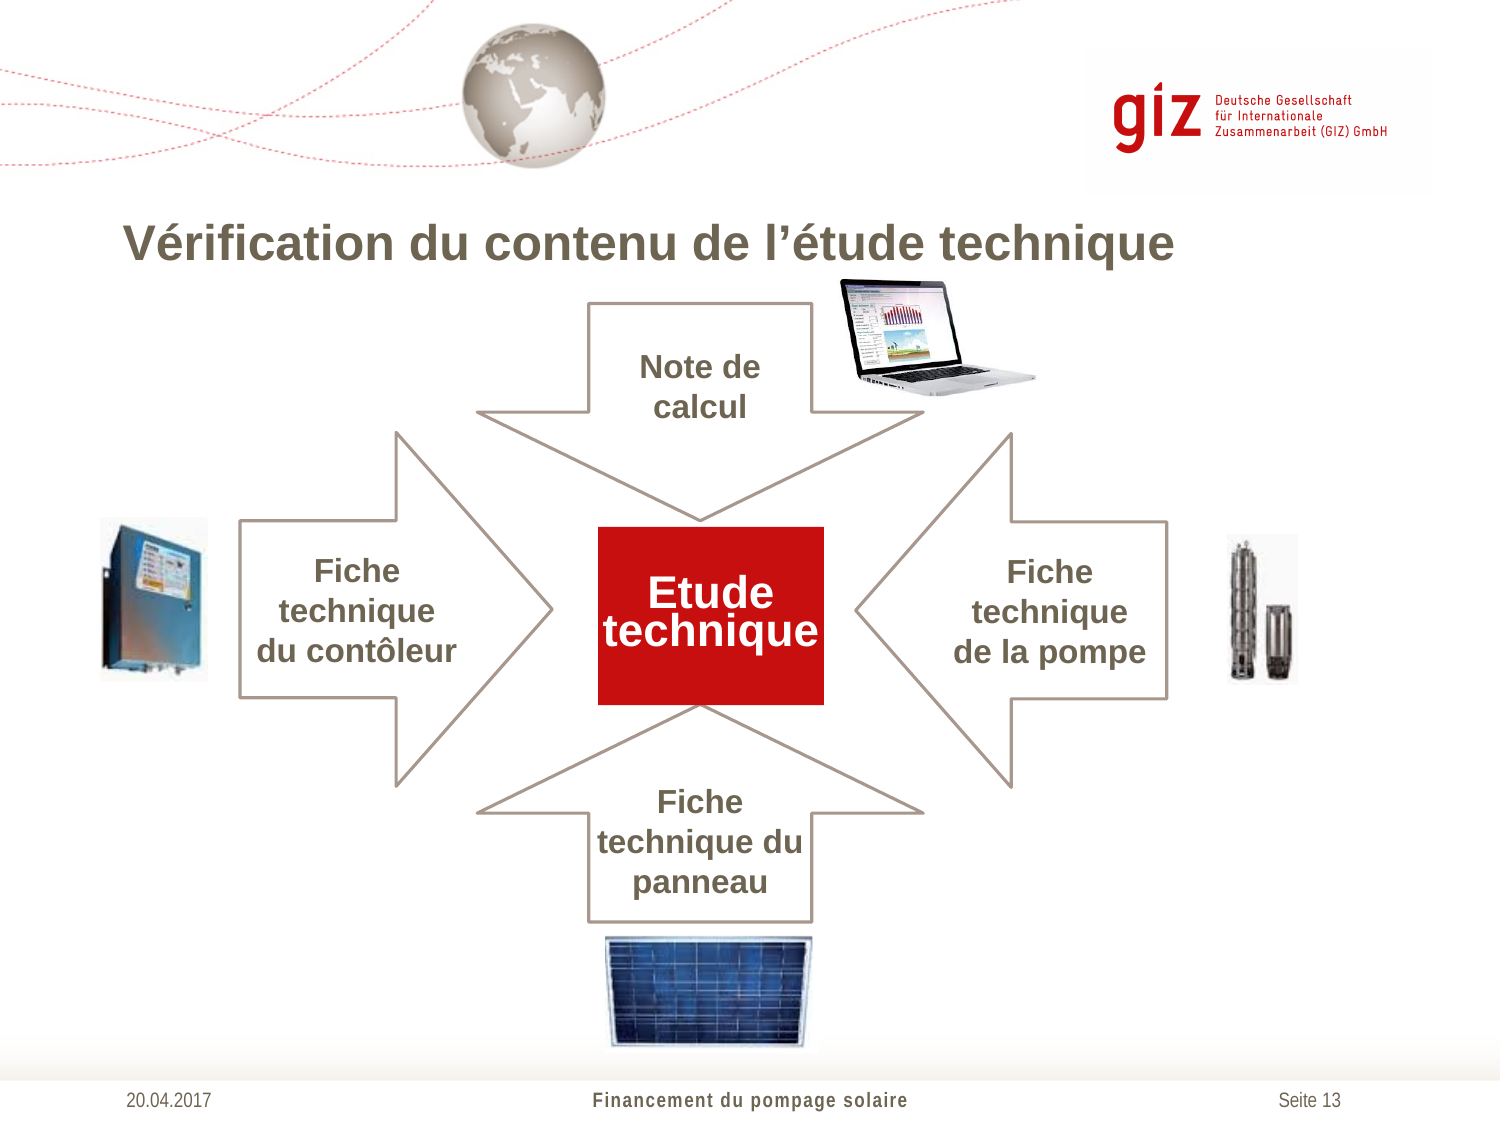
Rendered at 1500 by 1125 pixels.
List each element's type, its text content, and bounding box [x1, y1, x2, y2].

text_box Vérification du contenu de l’étude technique [107, 202, 1384, 305]
text_box Fiche technique du contôleur [239, 432, 553, 787]
picture [826, 272, 1042, 406]
footer Financement du pompage solaire [469, 1079, 1031, 1121]
text_box Etude technique [598, 526, 824, 706]
picture [1085, 49, 1432, 194]
text_box Fiche technique de la pompe [855, 433, 1167, 788]
picture [1227, 534, 1303, 685]
text_box Note de calcul [477, 303, 920, 521]
text_box Fiche technique du panneau [477, 706, 924, 922]
picture [0, 927, 1500, 1081]
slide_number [111, 1079, 325, 1121]
picture [83, 517, 208, 689]
picture [0, 0, 1063, 192]
